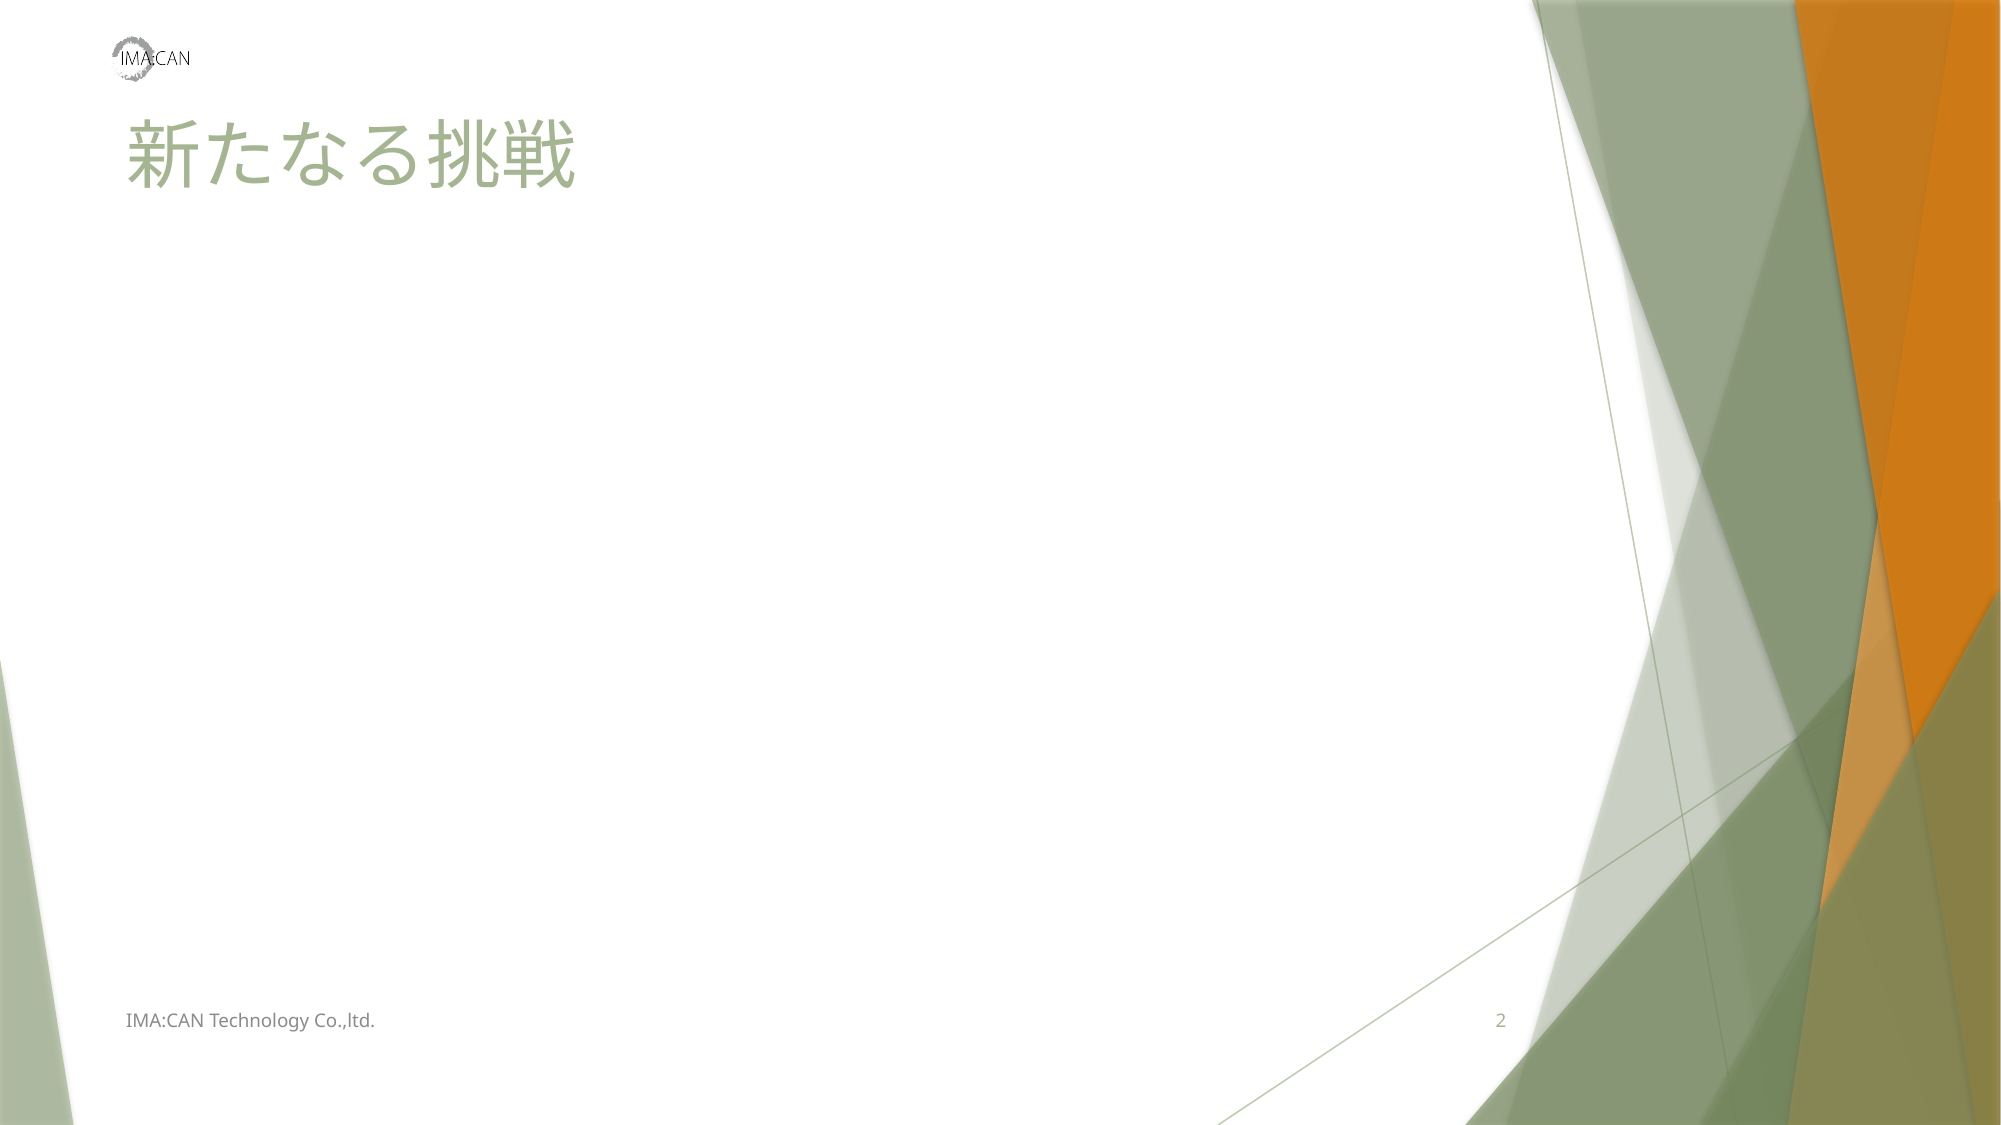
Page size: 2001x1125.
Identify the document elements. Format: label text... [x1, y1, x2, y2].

picture [110, 36, 189, 82]
title 新たなる挑戦 [111, 99, 1522, 317]
footer IMA:CAN Technology Co.,ltd. [111, 991, 1145, 1051]
slide_number 2 [1409, 991, 1522, 1051]
